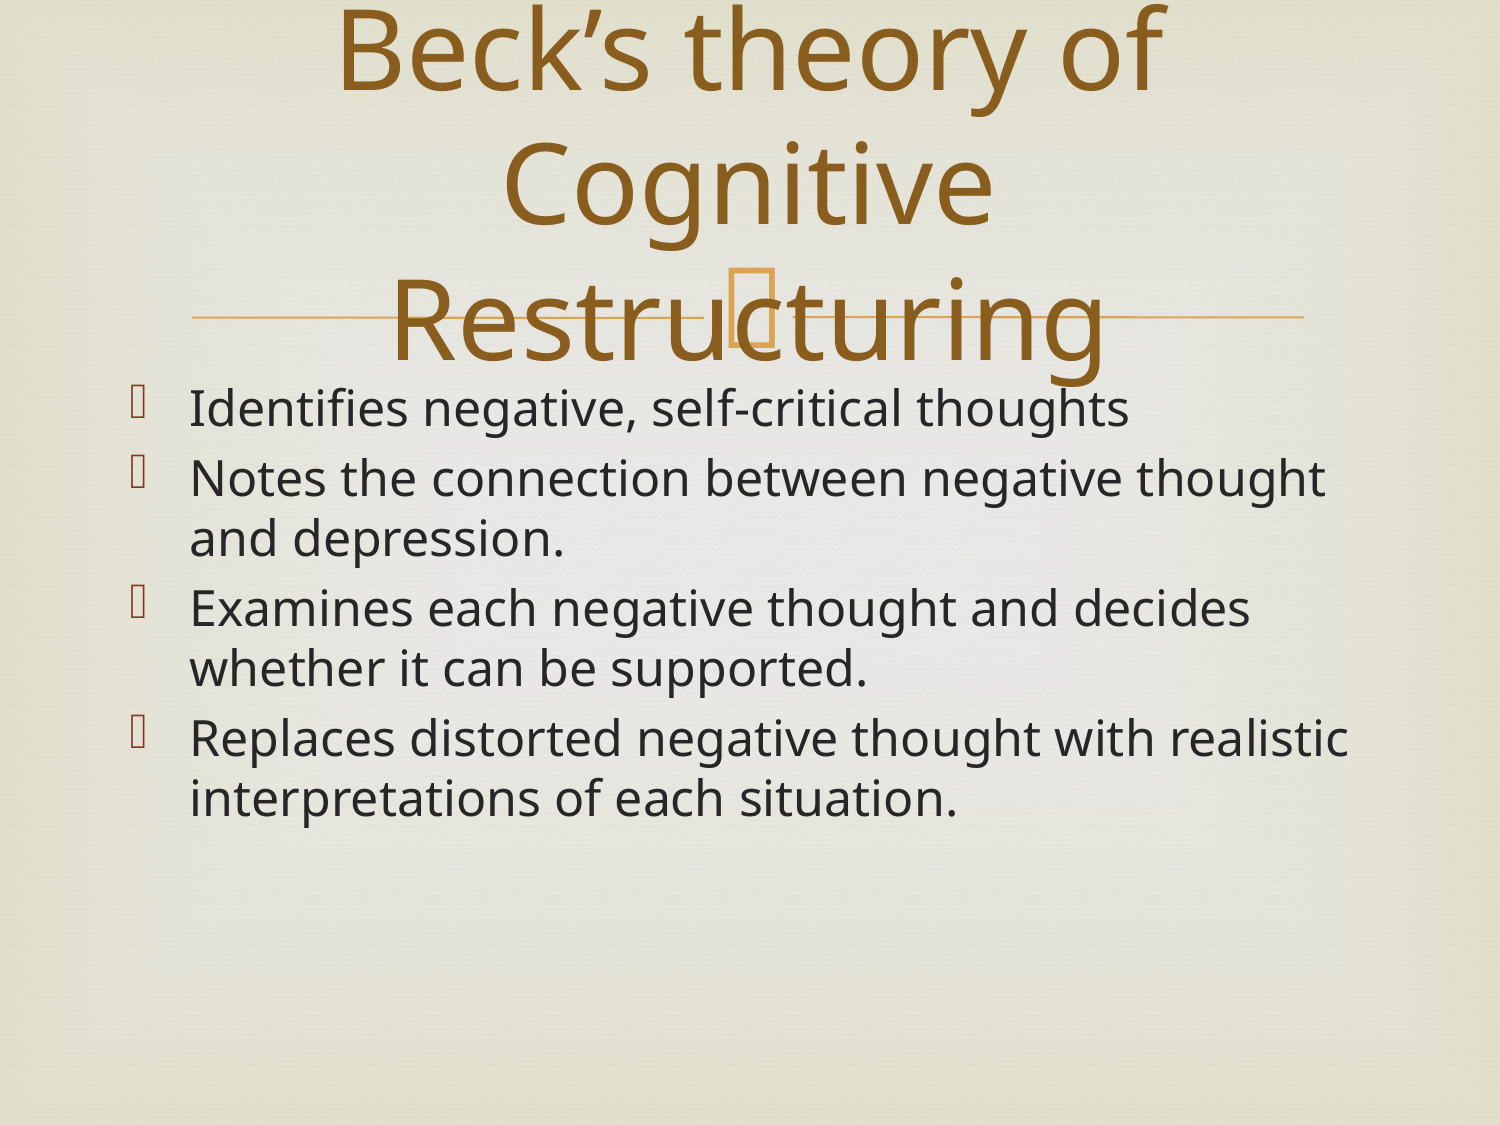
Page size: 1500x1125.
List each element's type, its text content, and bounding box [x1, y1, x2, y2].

title Beck’s theory of Cognitive Restructuring [112, 93, 1386, 267]
list Identifies negative, self-critical thoughts Notes the connection between negative thought and depression. Examines each negative thought and decides whether it can be supported. Replaces distorted negative thought with realistic interpretations of each situation. [114, 368, 1386, 1005]
